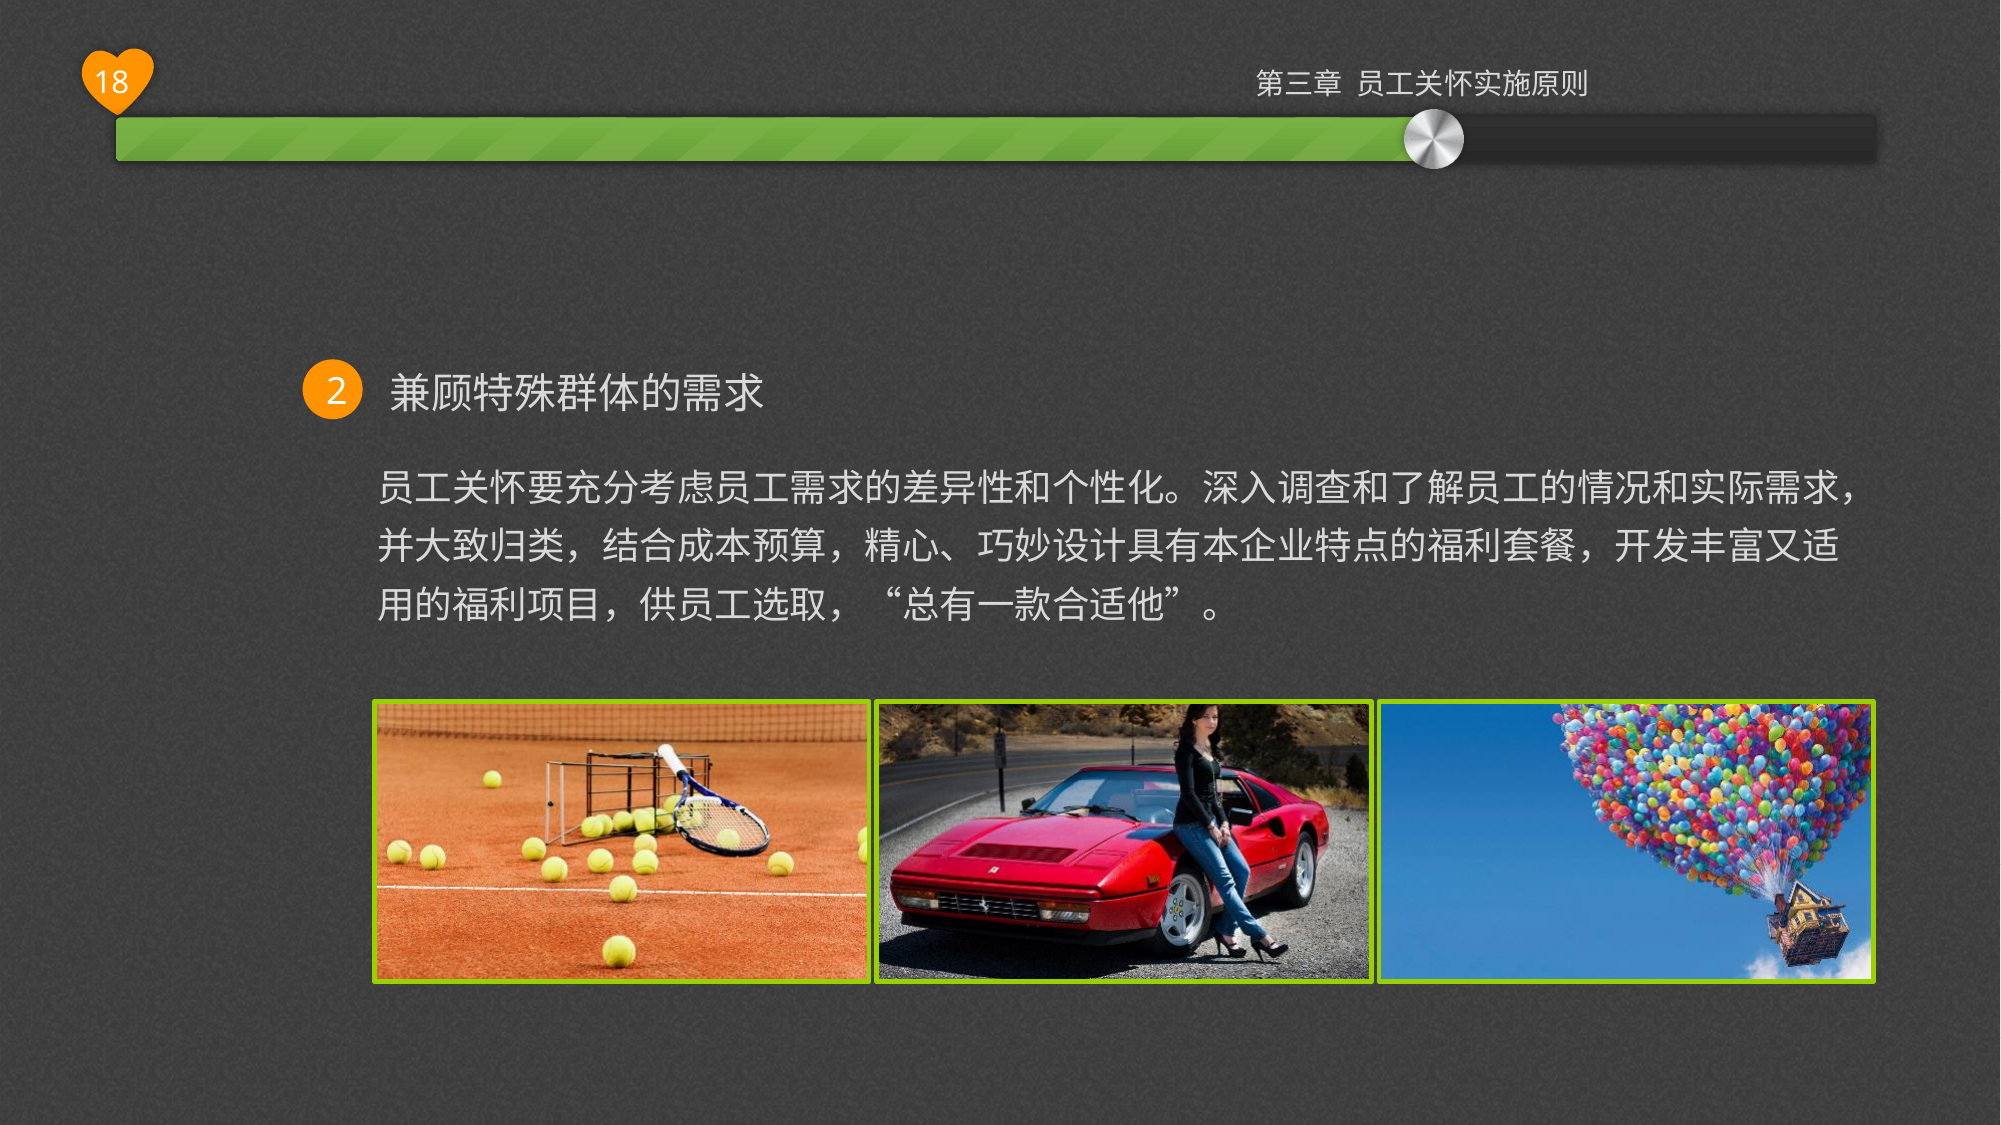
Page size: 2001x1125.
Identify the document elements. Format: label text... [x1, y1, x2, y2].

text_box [302, 359, 1171, 425]
picture [0, 0, 2001, 1125]
text_box 员工关怀要充分考虑员工需求的差异性和个性化。深入调查和了解员工的情况和实际需求，并大致归类，结合成本预算，精心、巧妙设计具有本企业特点的福利套餐，开发丰富又适用的福利项目，供员工选取，“总有一款合适他”。 [362, 442, 1889, 633]
